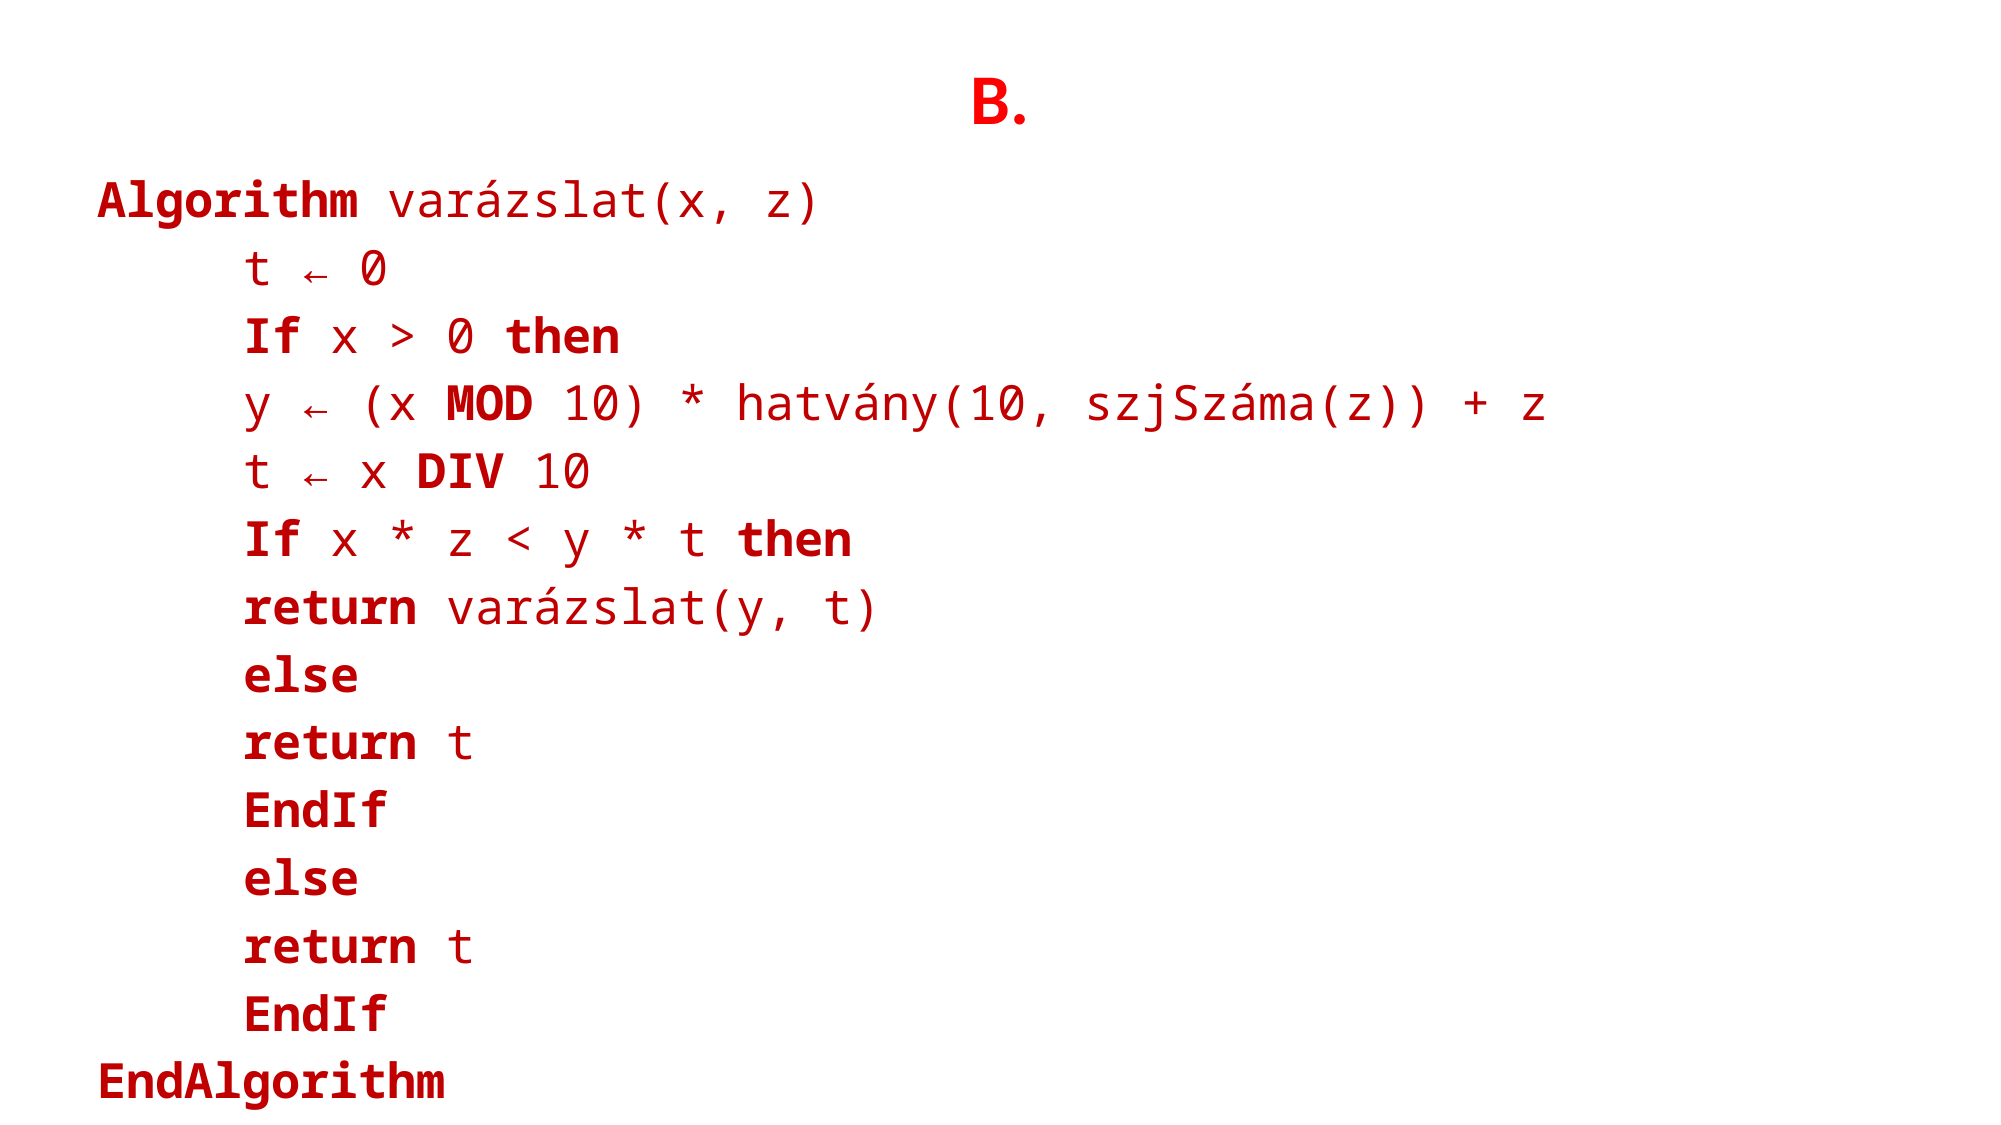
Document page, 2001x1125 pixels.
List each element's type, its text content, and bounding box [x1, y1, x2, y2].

list Algorithm varázslat(x, z) t ← 0 If x > 0 then y ← (x MOD 10) * hatvány(10, szjSzáma(z)) + z t ← x DIV 10 If x * z < y * t then return varázslat(y, t) else return t EndIf else return t EndIf EndAlgorithm [82, 161, 1922, 1125]
title B. [324, 45, 1675, 147]
